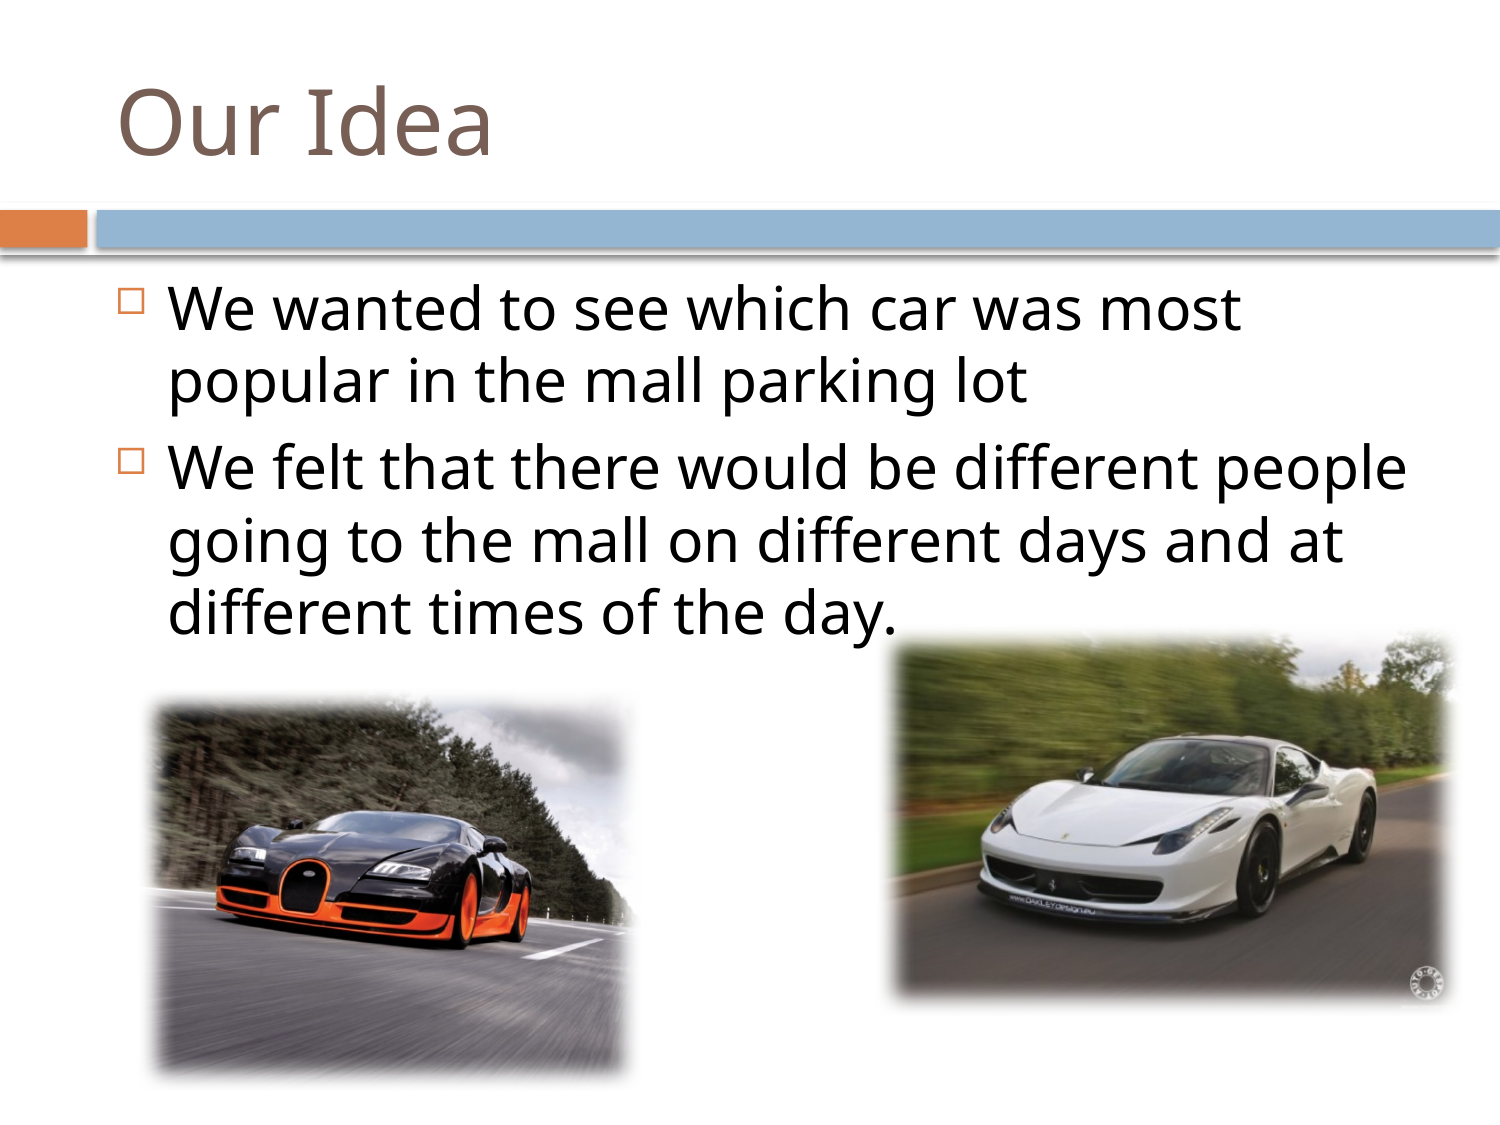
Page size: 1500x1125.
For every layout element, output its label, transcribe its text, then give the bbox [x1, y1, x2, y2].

picture [137, 687, 643, 1092]
picture [874, 624, 1463, 1017]
title Our Idea [100, 37, 1438, 200]
list We wanted to see which car was most popular in the mall parking lot We felt that there would be different people going to the mall on different days and at different times of the day. [100, 262, 1438, 1000]
